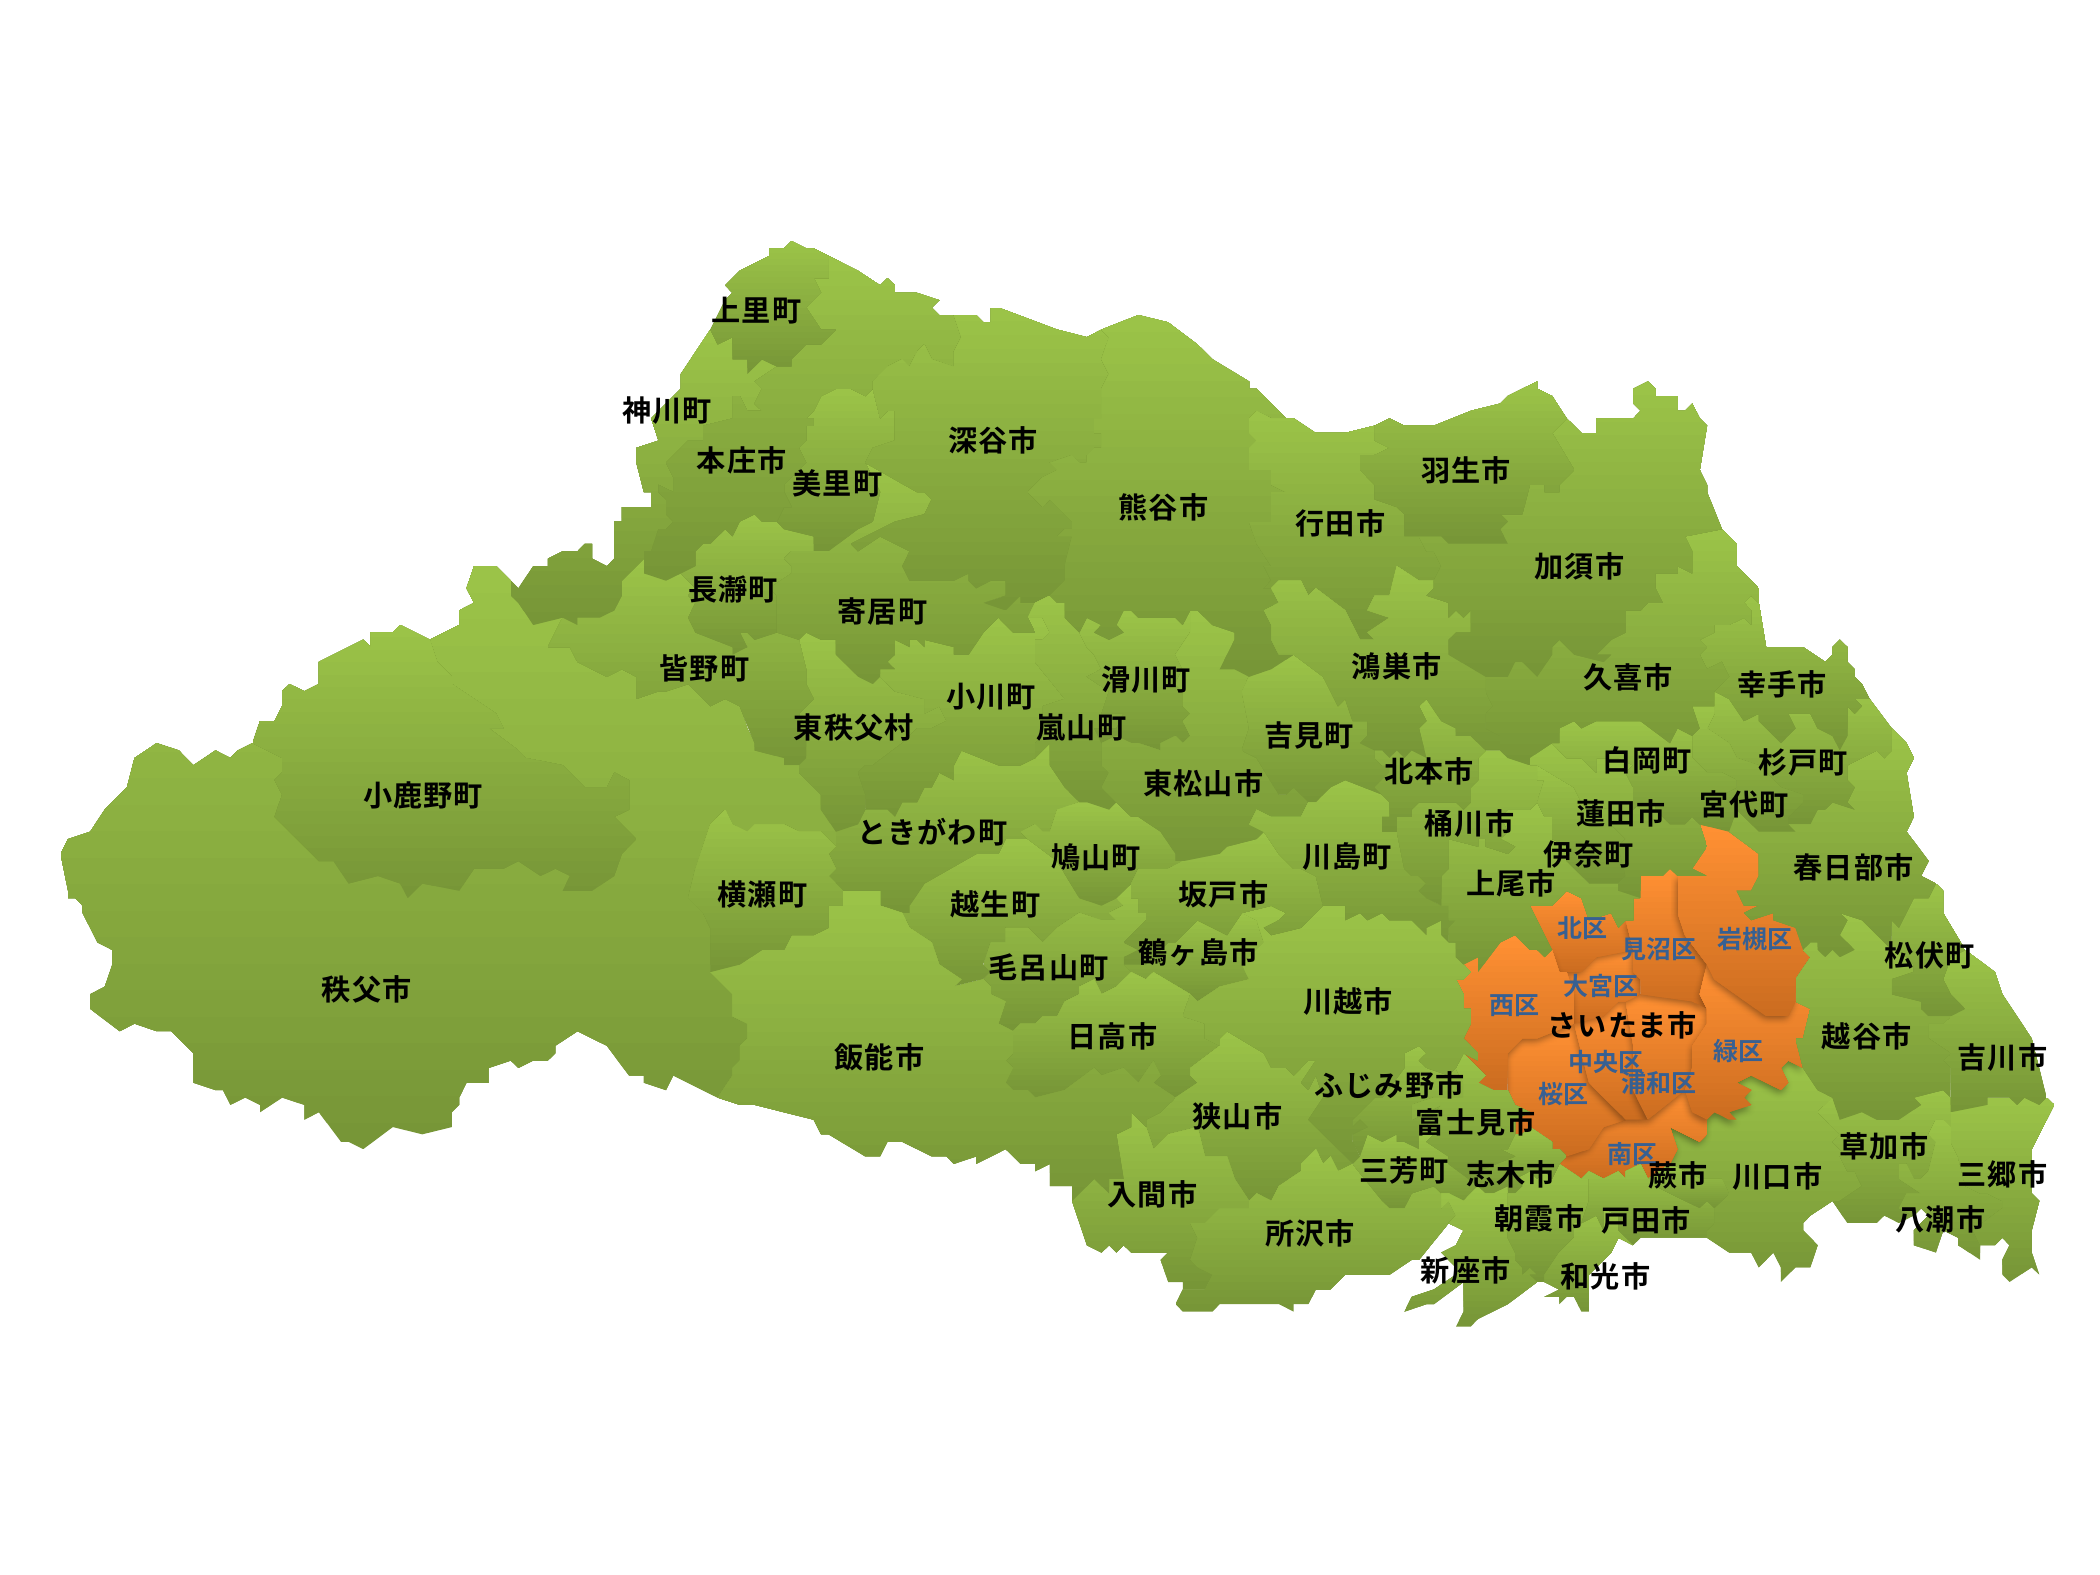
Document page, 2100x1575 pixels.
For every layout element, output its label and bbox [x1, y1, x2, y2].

text_box [60, 240, 2064, 1327]
